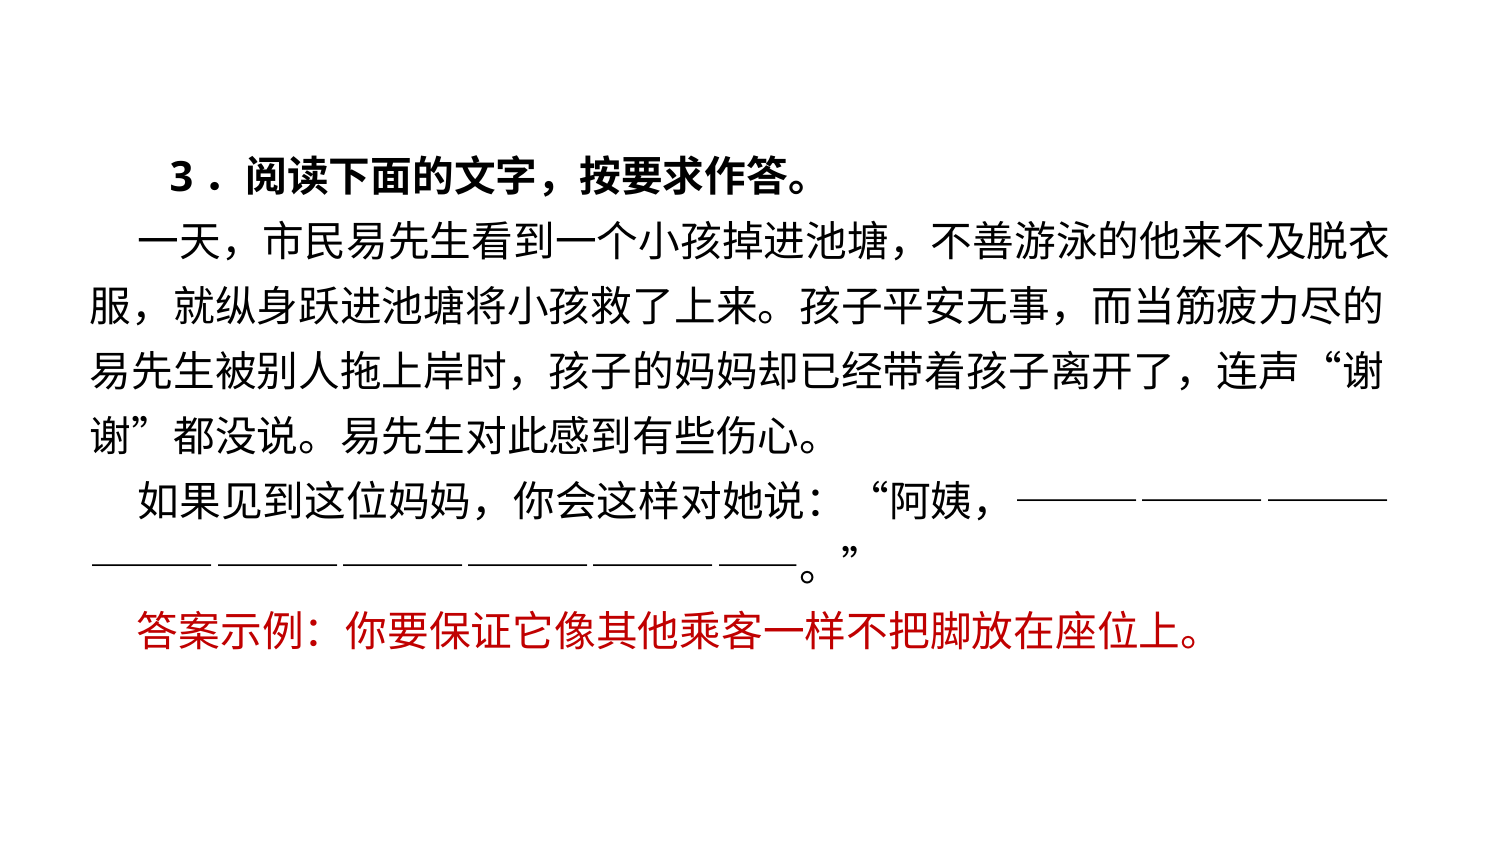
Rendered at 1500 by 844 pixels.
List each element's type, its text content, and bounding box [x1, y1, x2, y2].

list 3．阅读下面的文字，按要求作答。 一天，市民易先生看到一个小孩掉进池塘，不善游泳的他来不及脱衣服，就纵身跃进池塘将小孩救了上来。孩子平安无事，而当筋疲力尽的易先生被别人拖上岸时，孩子的妈妈却已经带着孩子离开了，连声“谢谢”都没说。易先生对此感到有些伤心。 如果见到这位妈妈，你会这样对她说：“阿姨，——————————————————————————。” 答案示例：你要保证它像其他乘客一样不把脚放在座位上。 [75, 127, 1425, 684]
